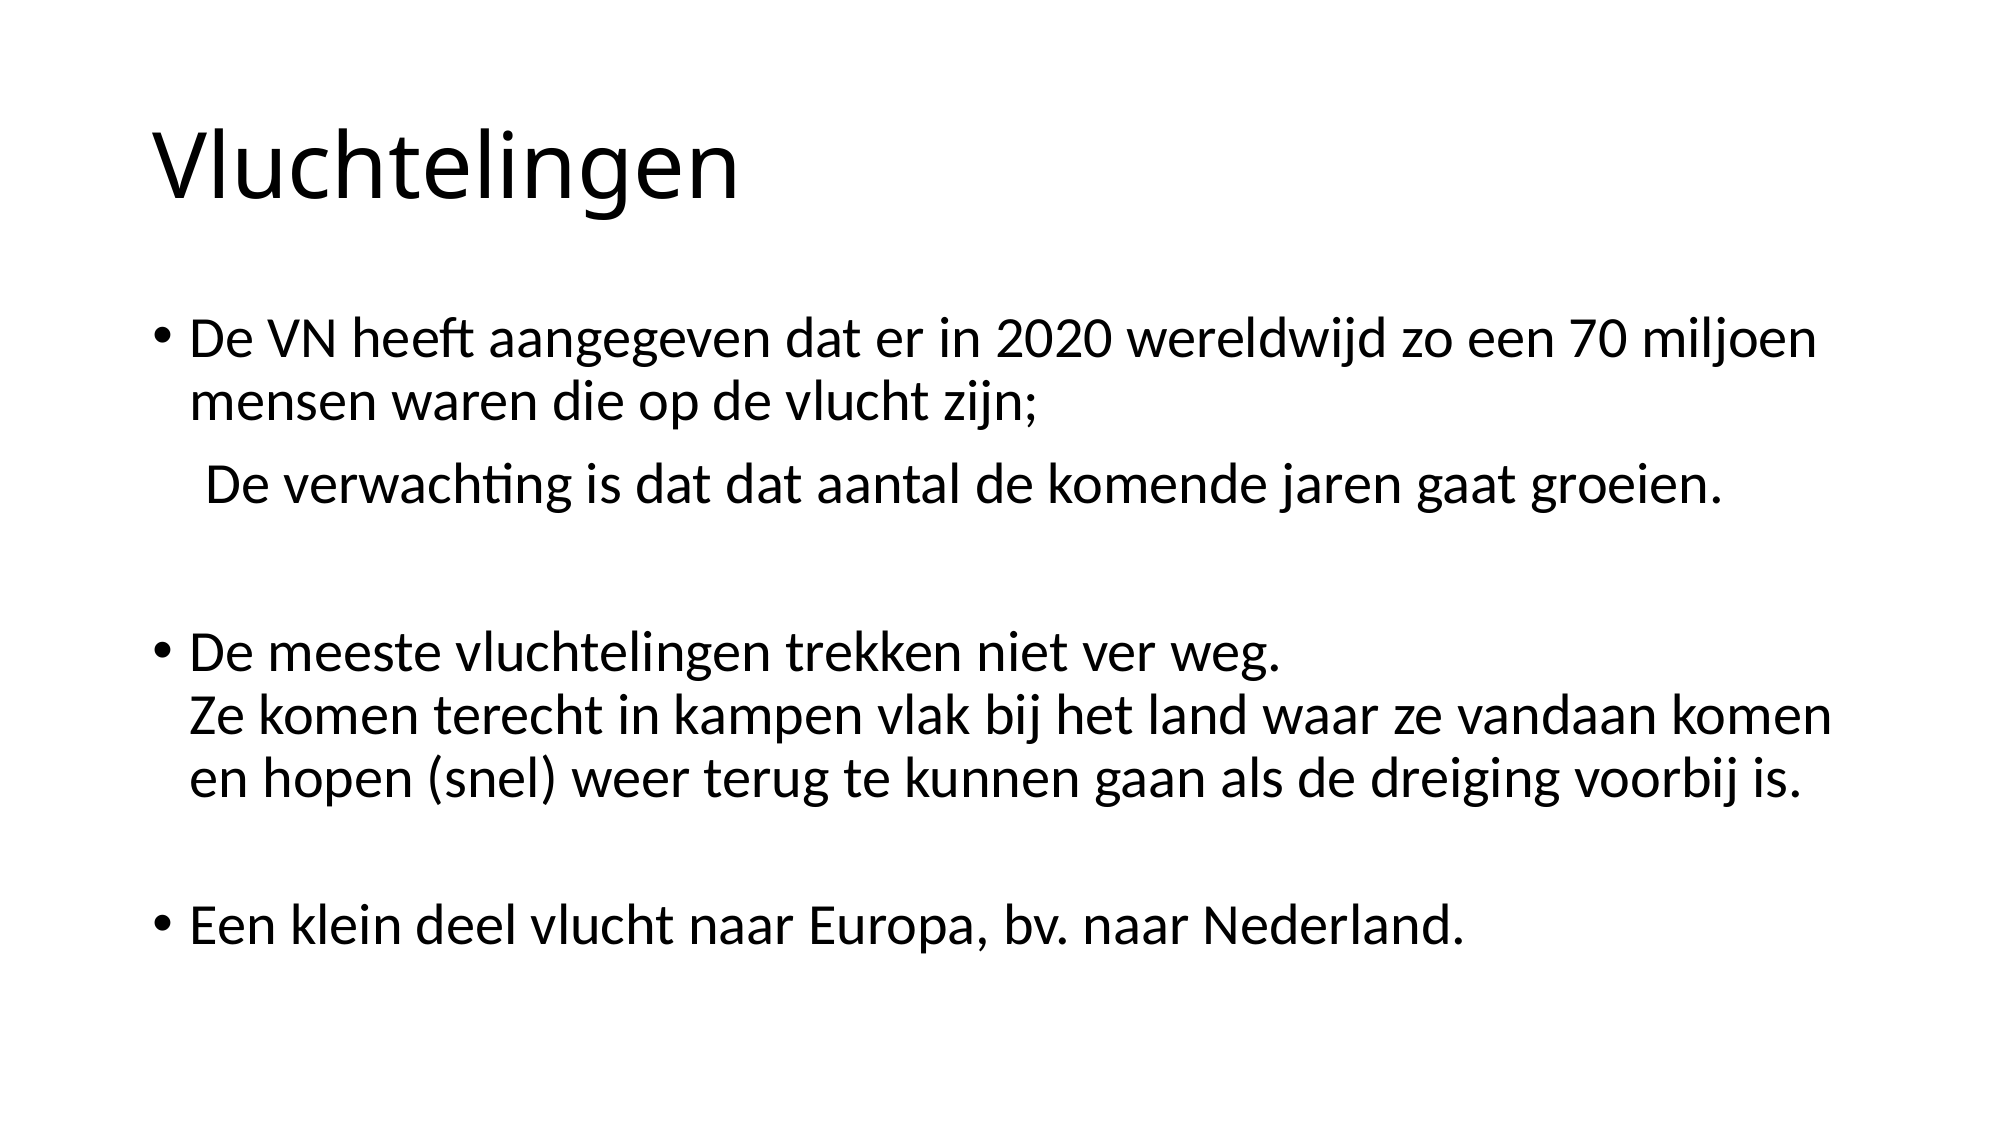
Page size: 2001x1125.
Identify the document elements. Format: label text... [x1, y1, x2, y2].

list De VN heeft aangegeven dat er in 2020 wereldwijd zo een 70 miljoen mensen waren die op de vlucht zijn; De verwachting is dat dat aantal de komende jaren gaat groeien. De meeste vluchtelingen trekken niet ver weg. Ze komen terecht in kampen vlak bij het land waar ze vandaan komen en hopen (snel) weer terug te kunnen gaan als de dreiging voorbij is. Een klein deel vlucht naar Europa, bv. naar Nederland. [137, 299, 1863, 1014]
title Vluchtelingen [137, 59, 1863, 278]
